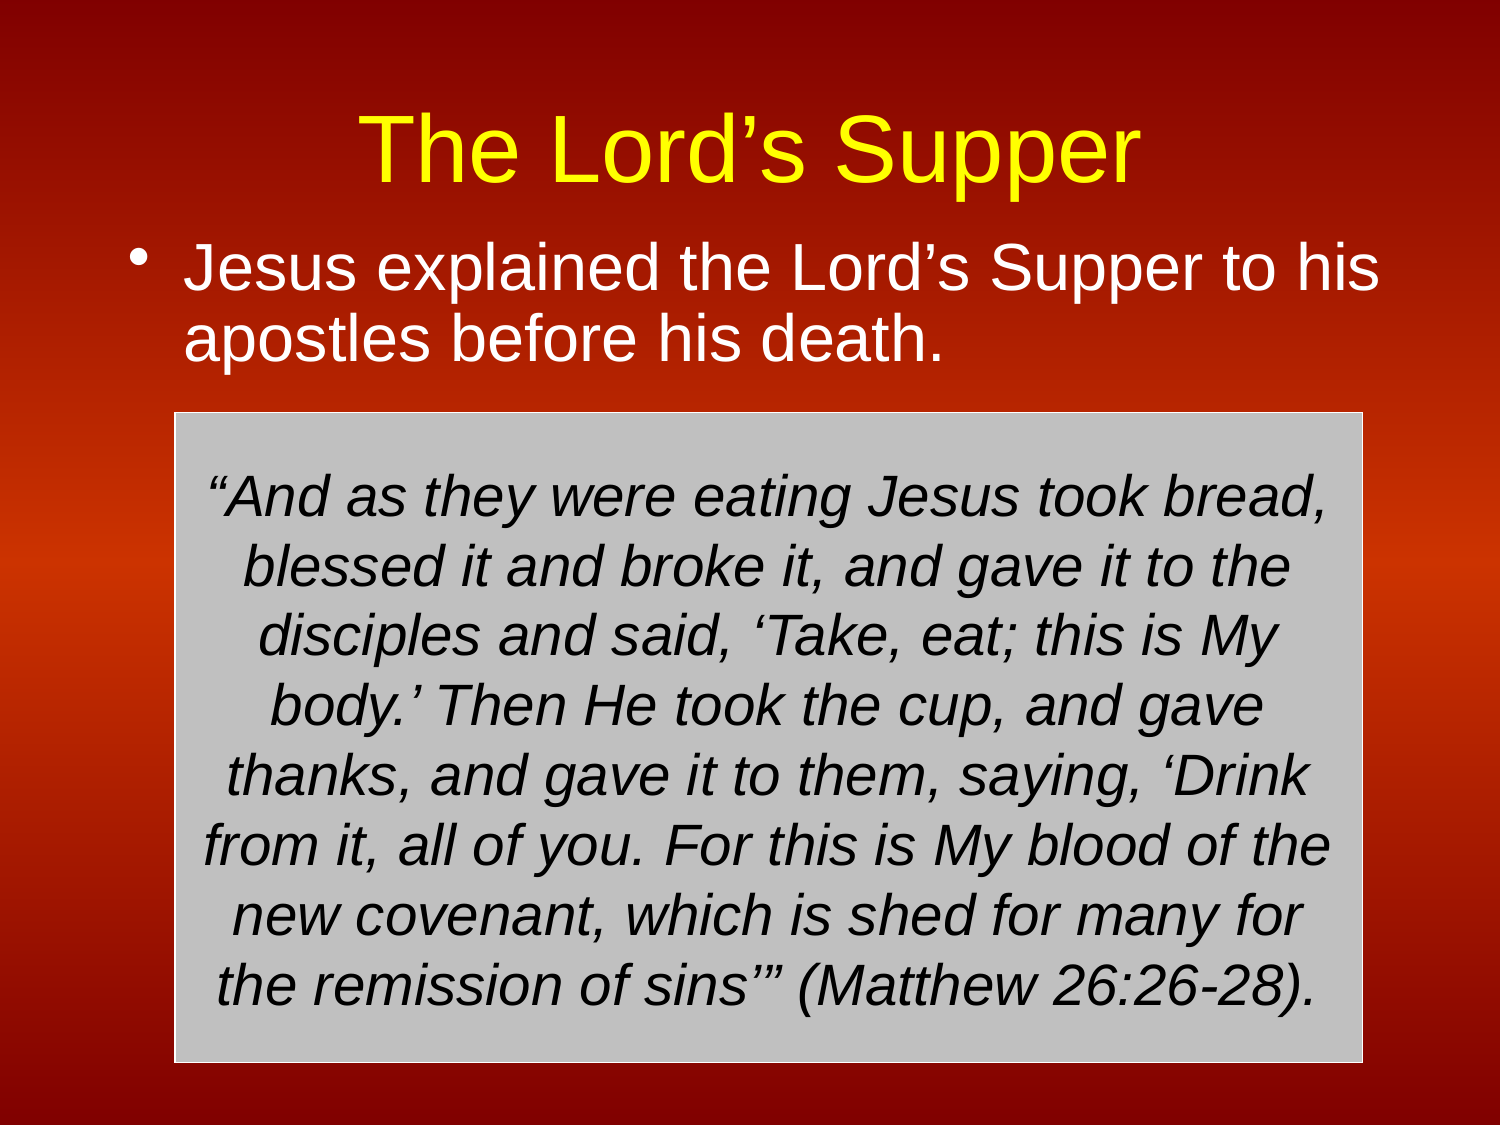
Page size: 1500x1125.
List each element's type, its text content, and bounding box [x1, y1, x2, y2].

title The Lord’s Supper [37, 50, 1463, 238]
text_box “And as they were eating Jesus took bread, blessed it and broke it, and gave it to the disciples and said, ‘Take, eat; this is My body.’ Then He took the cup, and gave thanks, and gave it to them, saying, ‘Drink from it, all of you. For this is My blood of the new covenant, which is shed for many for the remission of sins’” (Matthew 26:26-28). [174, 412, 1363, 1063]
list Jesus explained the Lord’s Supper to his apostles before his death. [112, 224, 1463, 1125]
